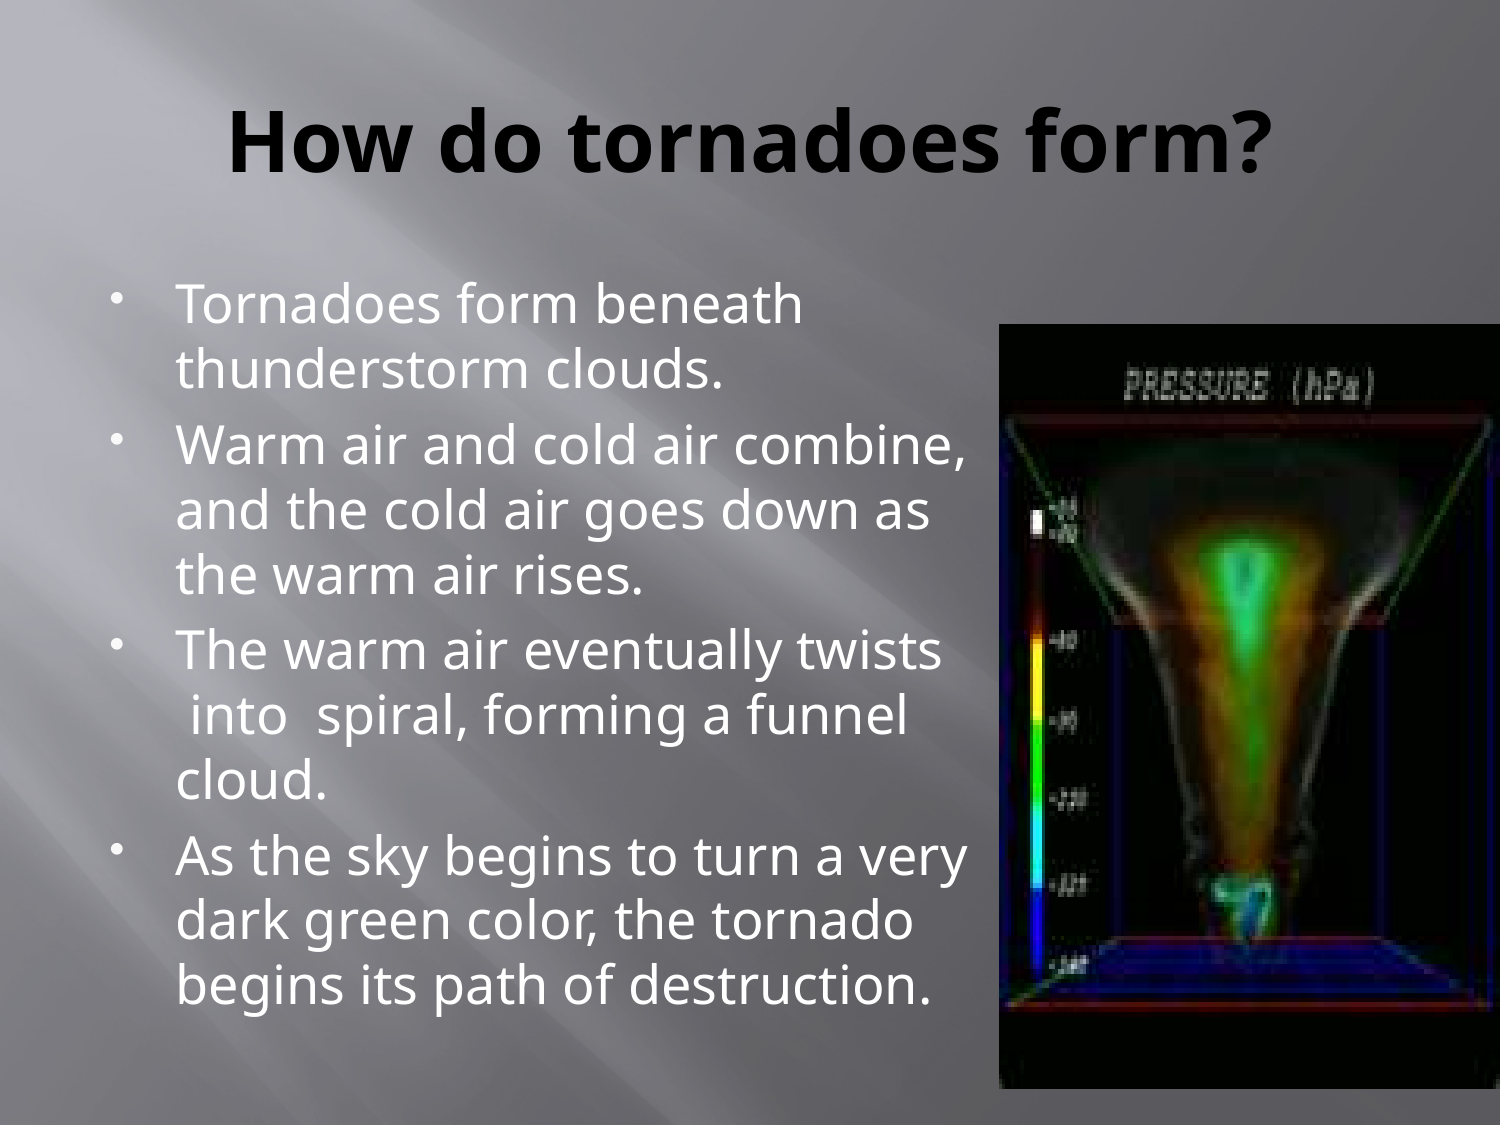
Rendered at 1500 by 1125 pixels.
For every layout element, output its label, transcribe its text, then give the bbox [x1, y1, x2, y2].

list Tornadoes form beneath thunderstorm clouds. Warm air and cold air combine, and the cold air goes down as the warm air rises. The warm air eventually twists into spiral, forming a funnel cloud. As the sky begins to turn a very dark green color, the tornado begins its path of destruction. [75, 262, 988, 1050]
title How do tornadoes form? [75, 45, 1425, 233]
picture [999, 324, 1500, 1089]
